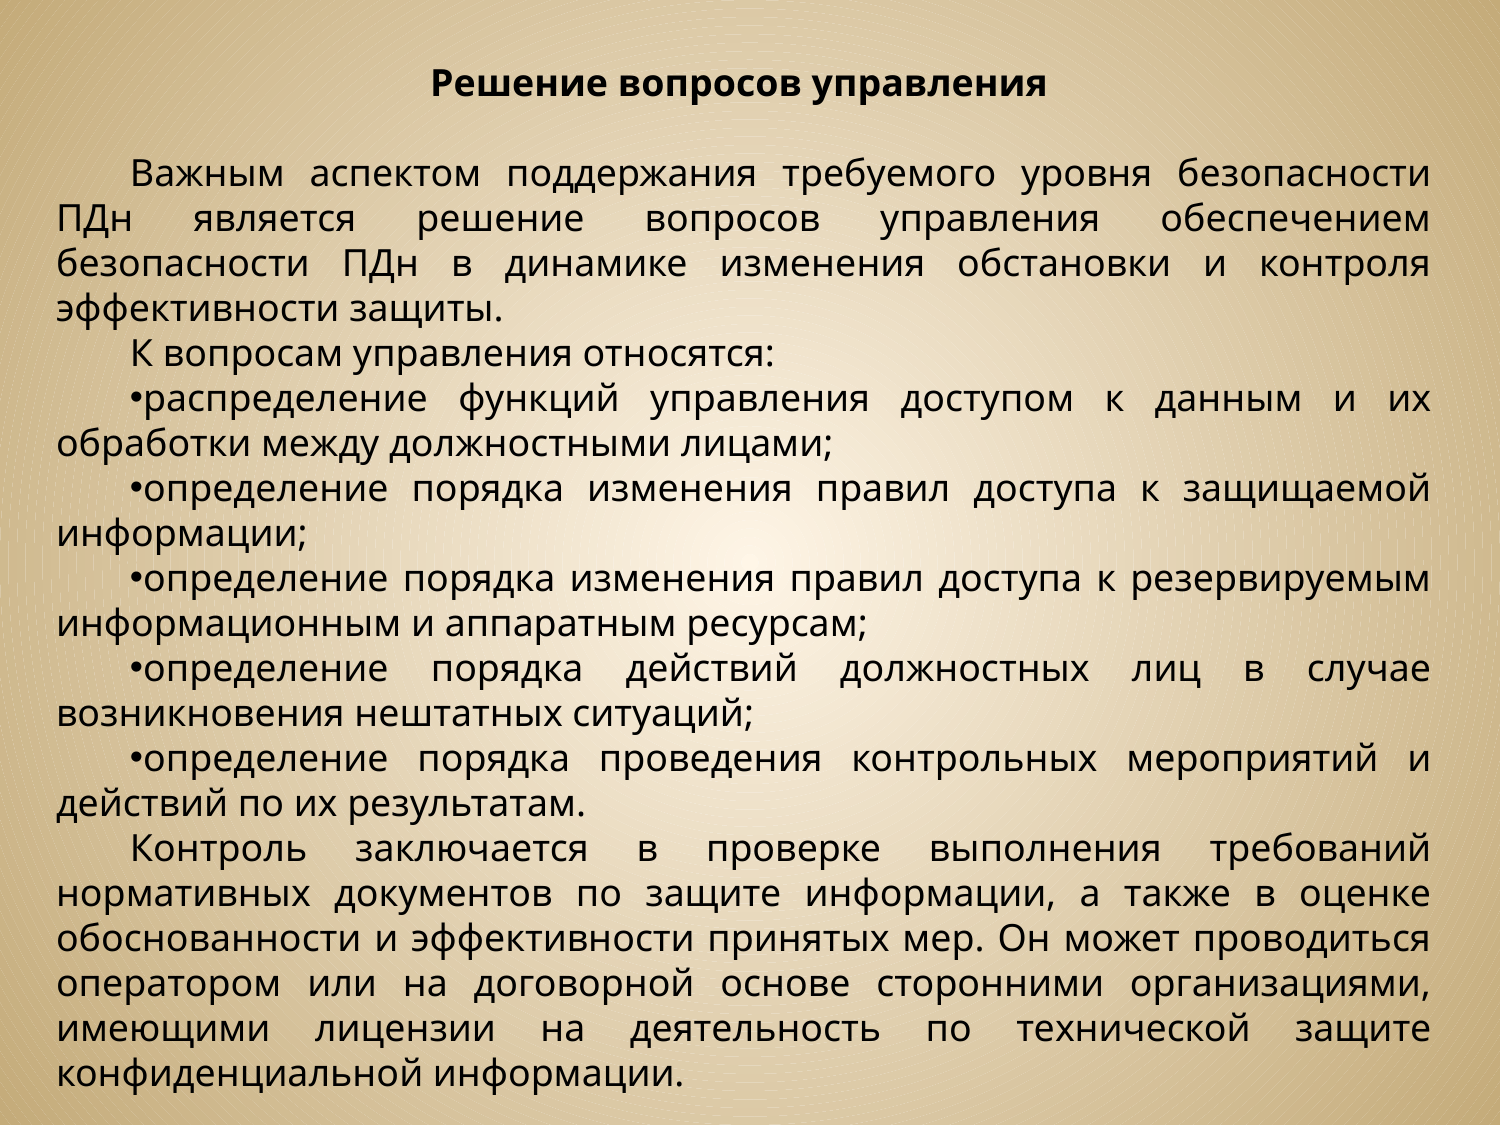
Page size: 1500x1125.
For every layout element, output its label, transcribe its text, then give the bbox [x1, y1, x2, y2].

text_box Решение вопросов управления Важным аспектом поддержания требуемого уровня безопасности ПДн является решение вопросов управления обеспечением безопасности ПДн в динамике изменения обстановки и контроля эффективности защиты. К вопросам управления относятся: распределение функций управления доступом к данным и их обработки между должностными лицами; определение порядка изменения правил доступа к защищаемой информации; определение порядка изменения правил доступа к резервируемым информационным и аппаратным ресурсам; определение порядка действий должностных лиц в случае возникновения нештатных ситуаций; определение порядка проведения контрольных мероприятий и действий по их результатам. Контроль заключается в проверке выполнения требований нормативных документов по защите информации, а также в оценке обоснованности и эффективности принятых мер. Он может проводиться оператором или на договорной основе сторонними организациями, имеющими лицензии на деятельность по технической защите конфиденциальной информации. [41, 51, 1447, 1102]
